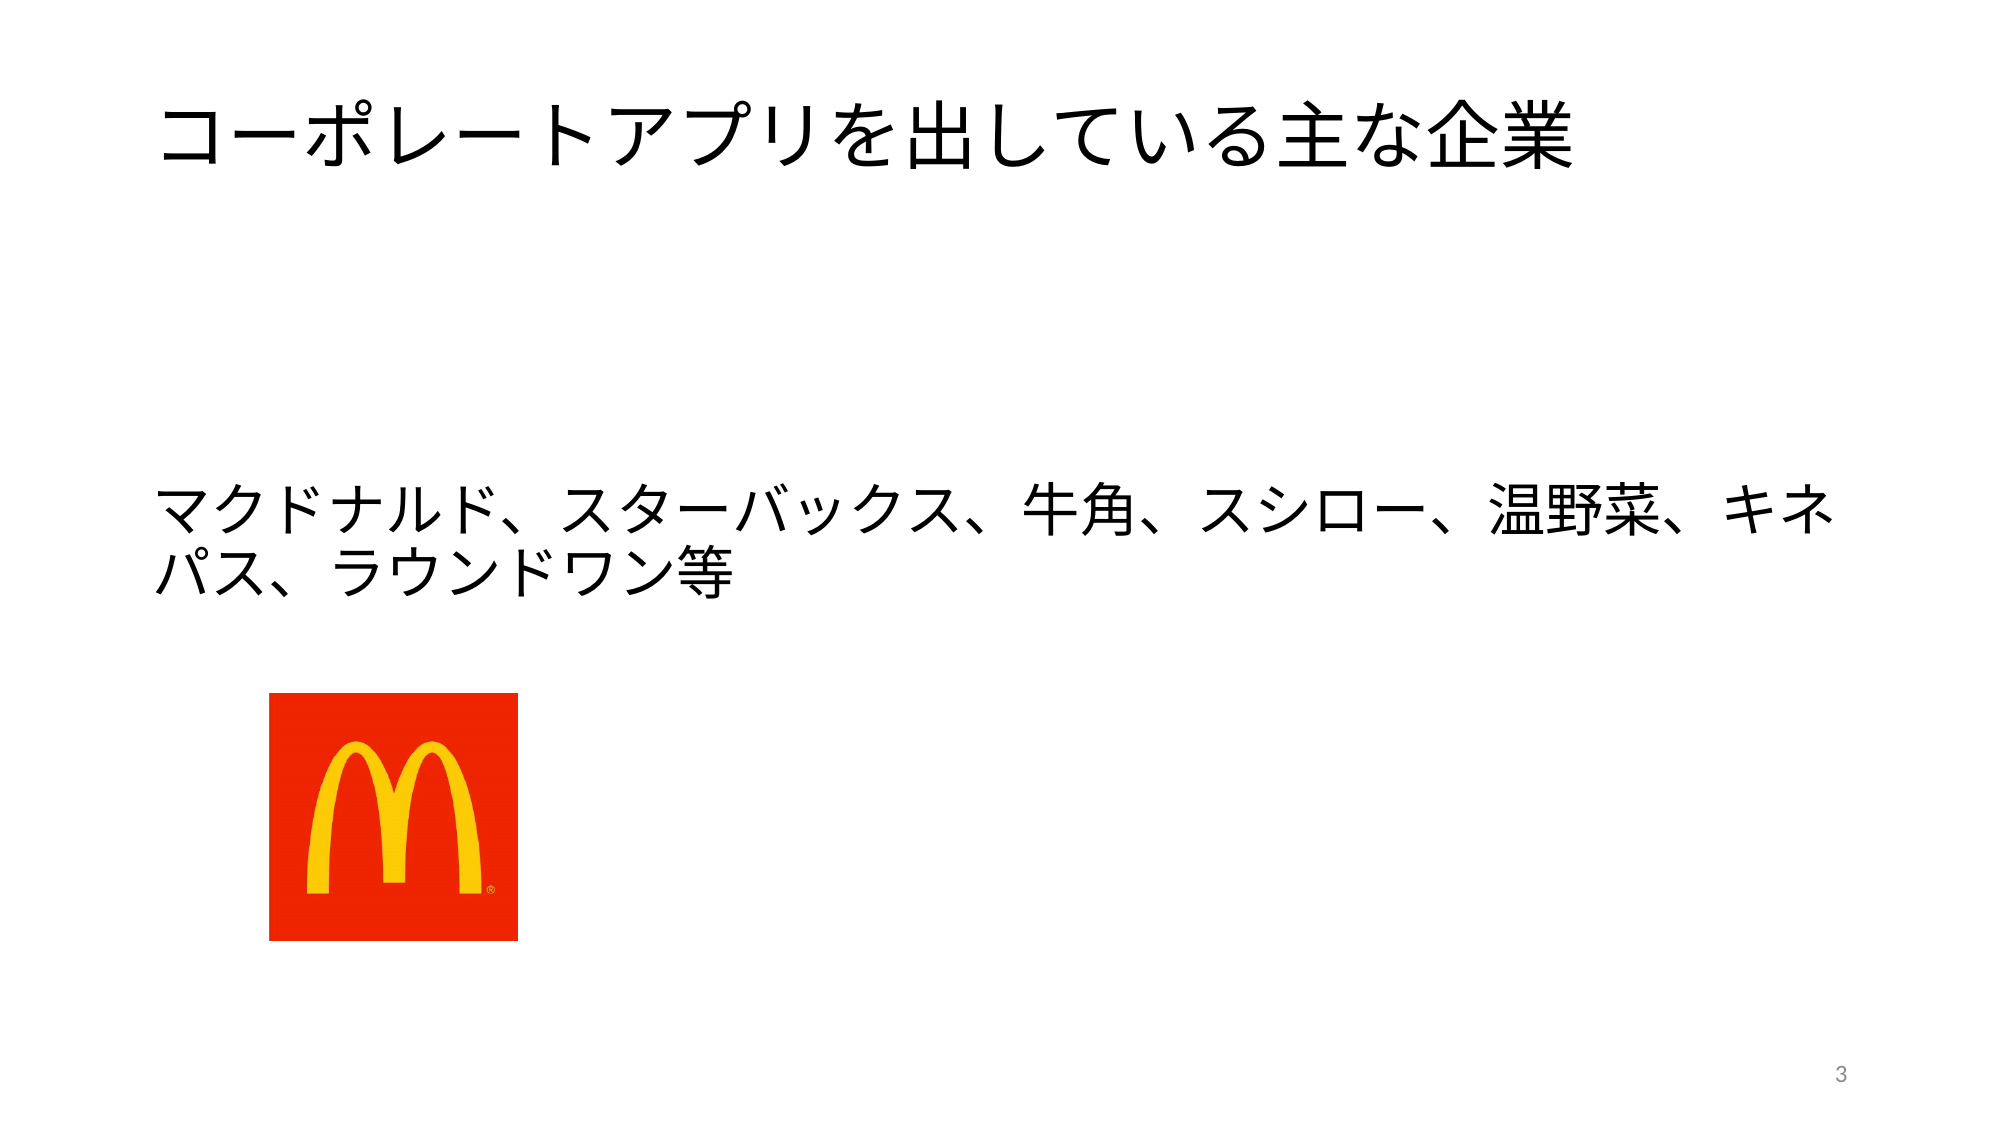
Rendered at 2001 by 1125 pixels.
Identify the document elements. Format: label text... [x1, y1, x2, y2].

list マクドナルド、スターバックス、牛角、スシロー、温野菜、キネパス、ラウンドワン等 [137, 299, 1863, 1014]
picture [269, 693, 518, 941]
slide_number 3 [1412, 1042, 1863, 1103]
title コーポレートアプリを出している主な企業 [137, 30, 1863, 249]
